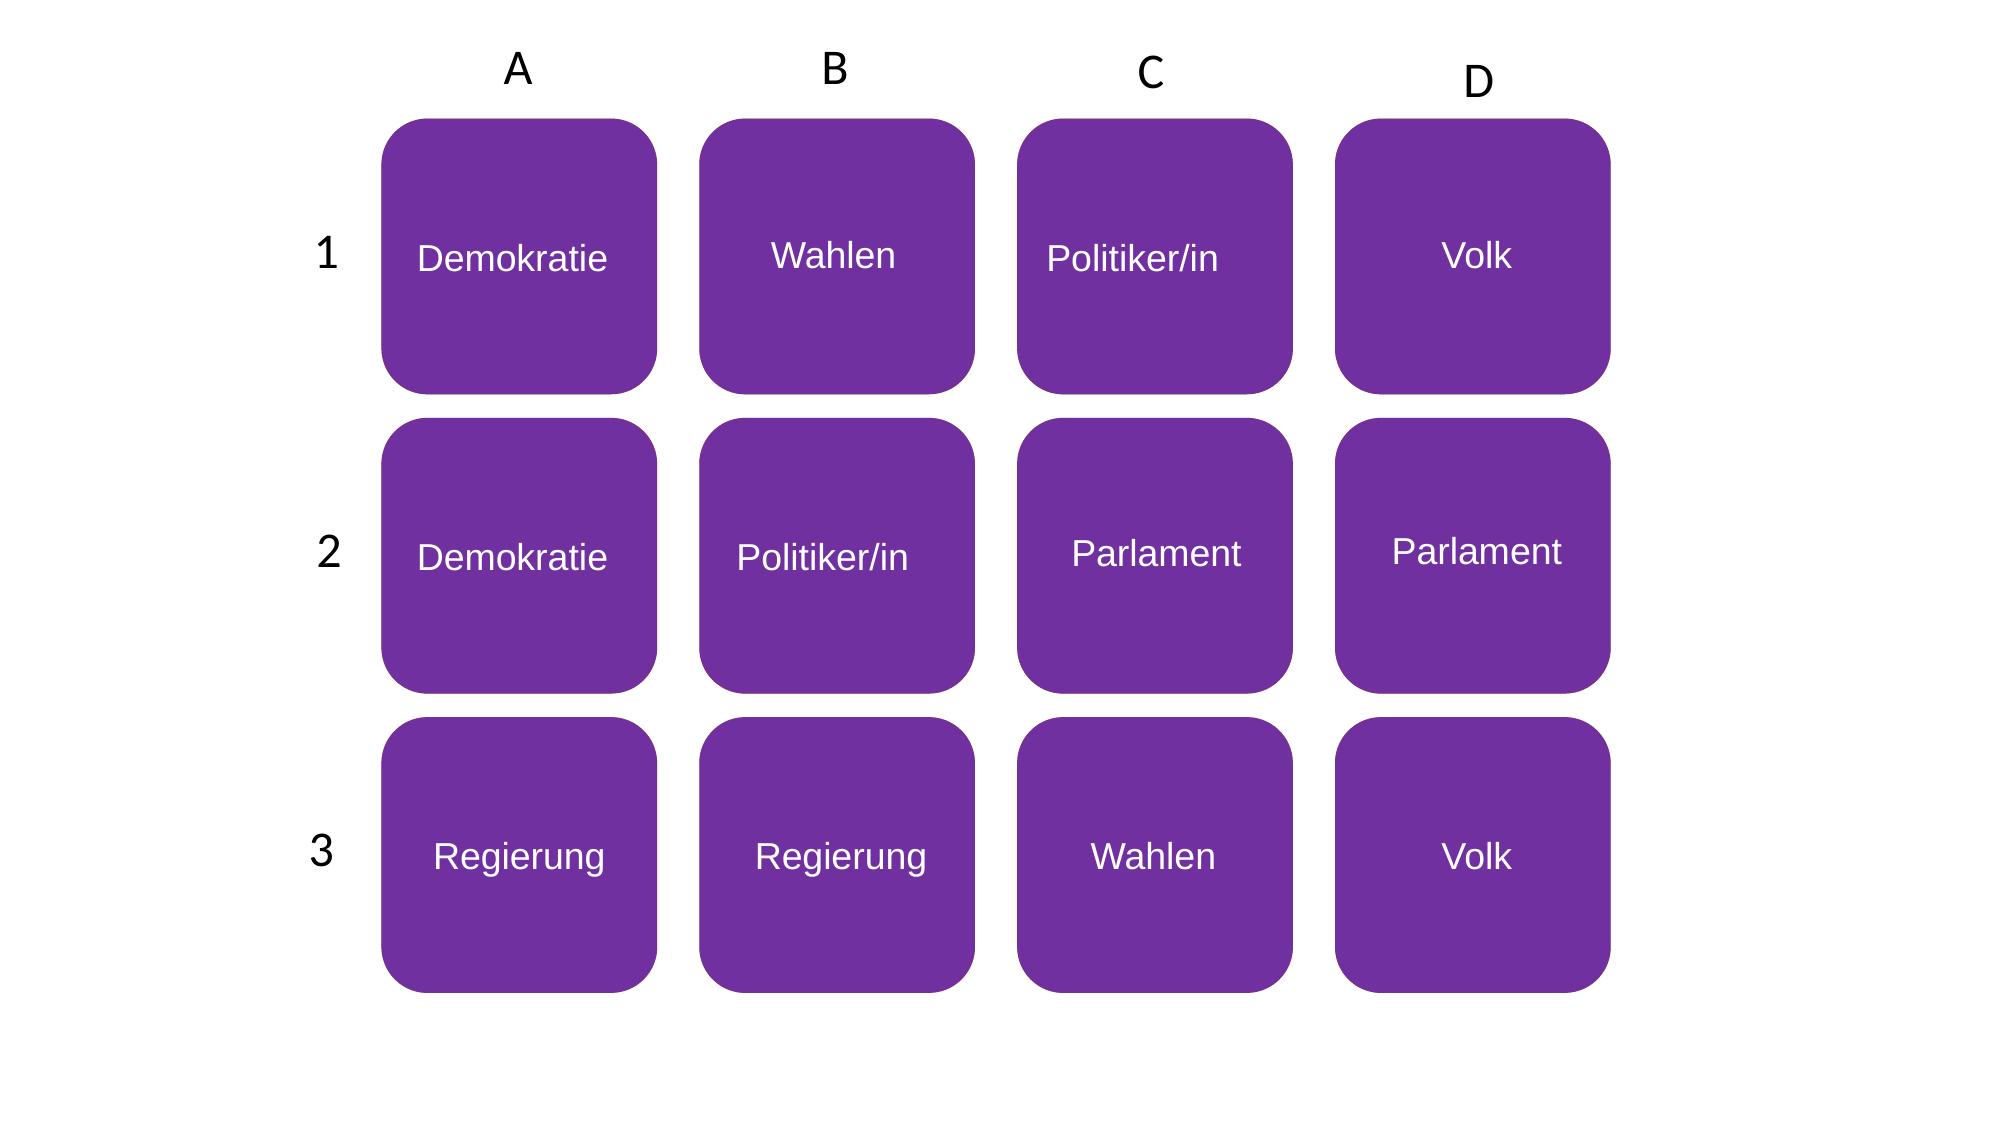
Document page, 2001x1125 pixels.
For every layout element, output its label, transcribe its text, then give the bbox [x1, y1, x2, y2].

text_box 2 [301, 510, 363, 585]
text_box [381, 717, 658, 993]
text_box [381, 118, 658, 395]
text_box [1017, 717, 1293, 993]
text_box 3 [293, 809, 355, 885]
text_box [1017, 417, 1293, 694]
text_box D [1448, 39, 1510, 115]
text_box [1017, 118, 1293, 395]
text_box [1334, 417, 1611, 694]
text_box C [1122, 31, 1184, 106]
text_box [699, 417, 975, 694]
text_box A [488, 27, 550, 102]
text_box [1334, 717, 1611, 993]
text_box B [806, 27, 868, 102]
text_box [699, 717, 975, 993]
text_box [381, 417, 658, 694]
text_box 1 [298, 210, 360, 286]
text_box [1334, 118, 1611, 395]
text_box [699, 118, 975, 395]
